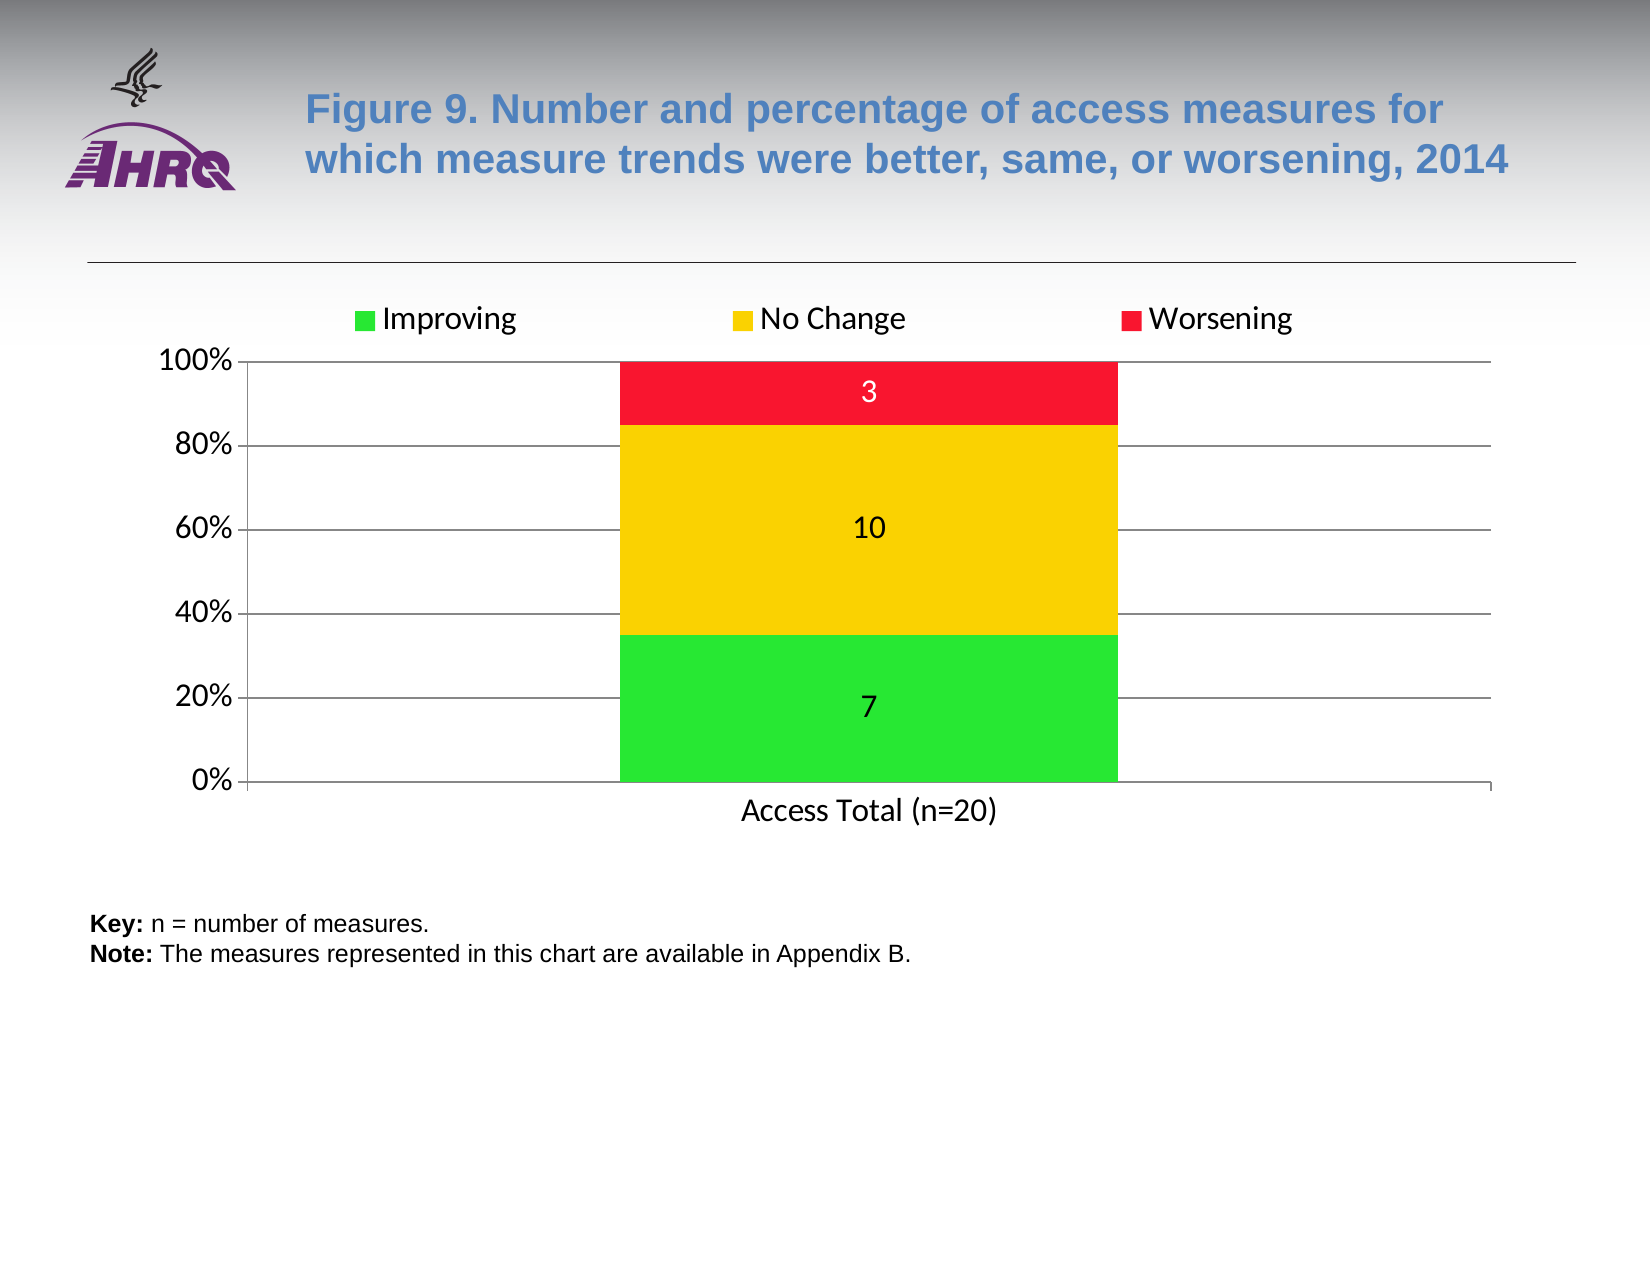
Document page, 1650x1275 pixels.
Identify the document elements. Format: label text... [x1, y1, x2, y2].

title Figure 9. Number and percentage of access measures for which measure trends were better, same, or worsening, 2014 [288, 51, 1568, 213]
picture [0, 0, 1650, 1275]
text_box Key: n = number of measures. Note: The measures represented in this chart are available in Appendix B. [75, 900, 1325, 1005]
chart [149, 299, 1501, 841]
